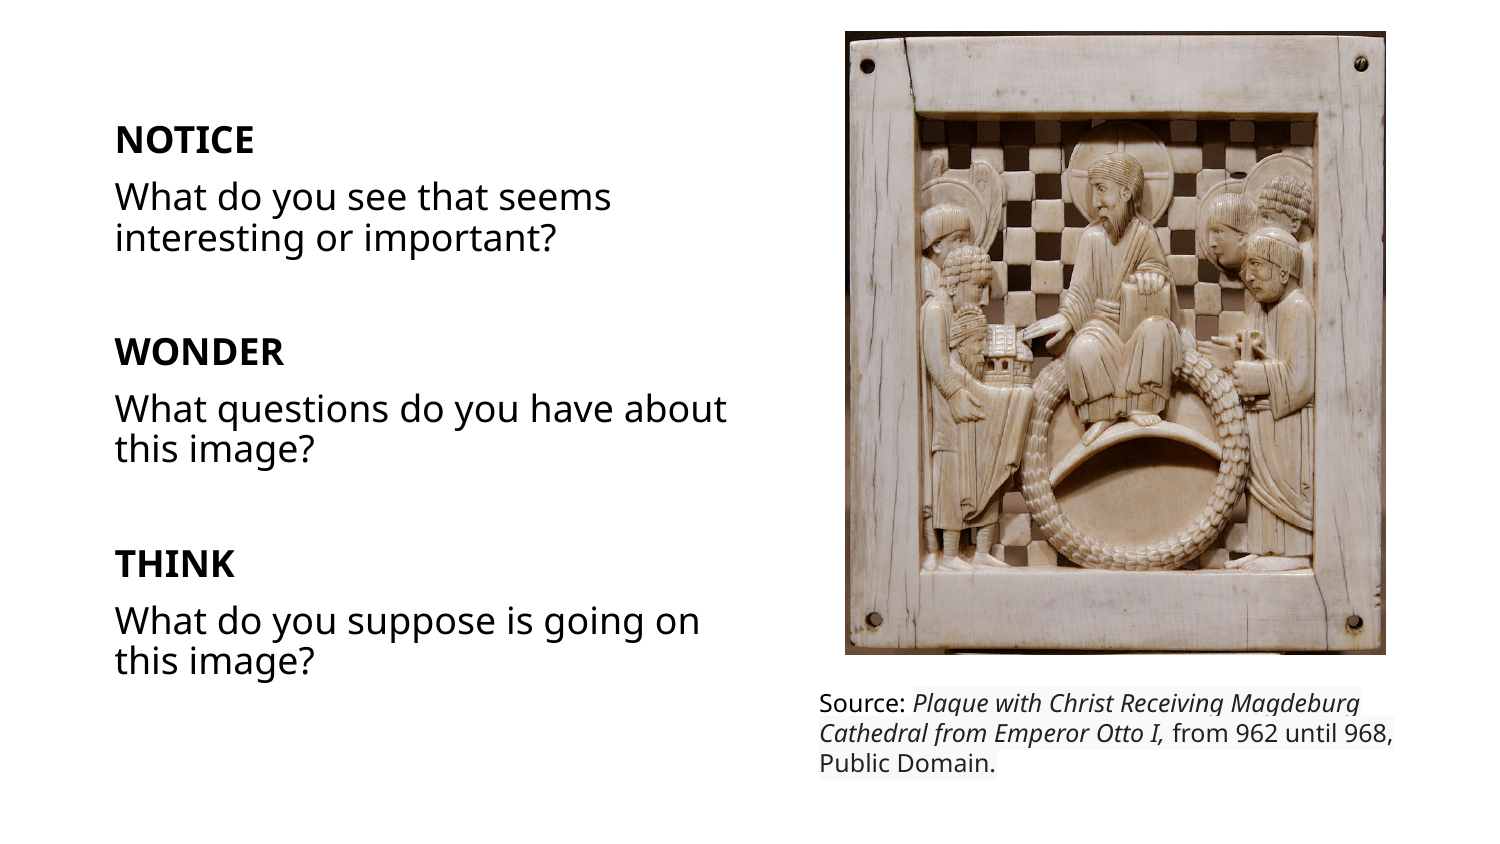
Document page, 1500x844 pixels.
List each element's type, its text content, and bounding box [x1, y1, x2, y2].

text_box Source: Plaque with Christ Receiving Magdeburg Cathedral from Emperor Otto I, from 962 until 968, Public Domain. [804, 672, 1427, 793]
list NOTICE What do you see that seems interesting or important? WONDER What questions do you have about this image? THINK What do you suppose is going on this image? [103, 115, 760, 585]
picture [844, 31, 1386, 655]
